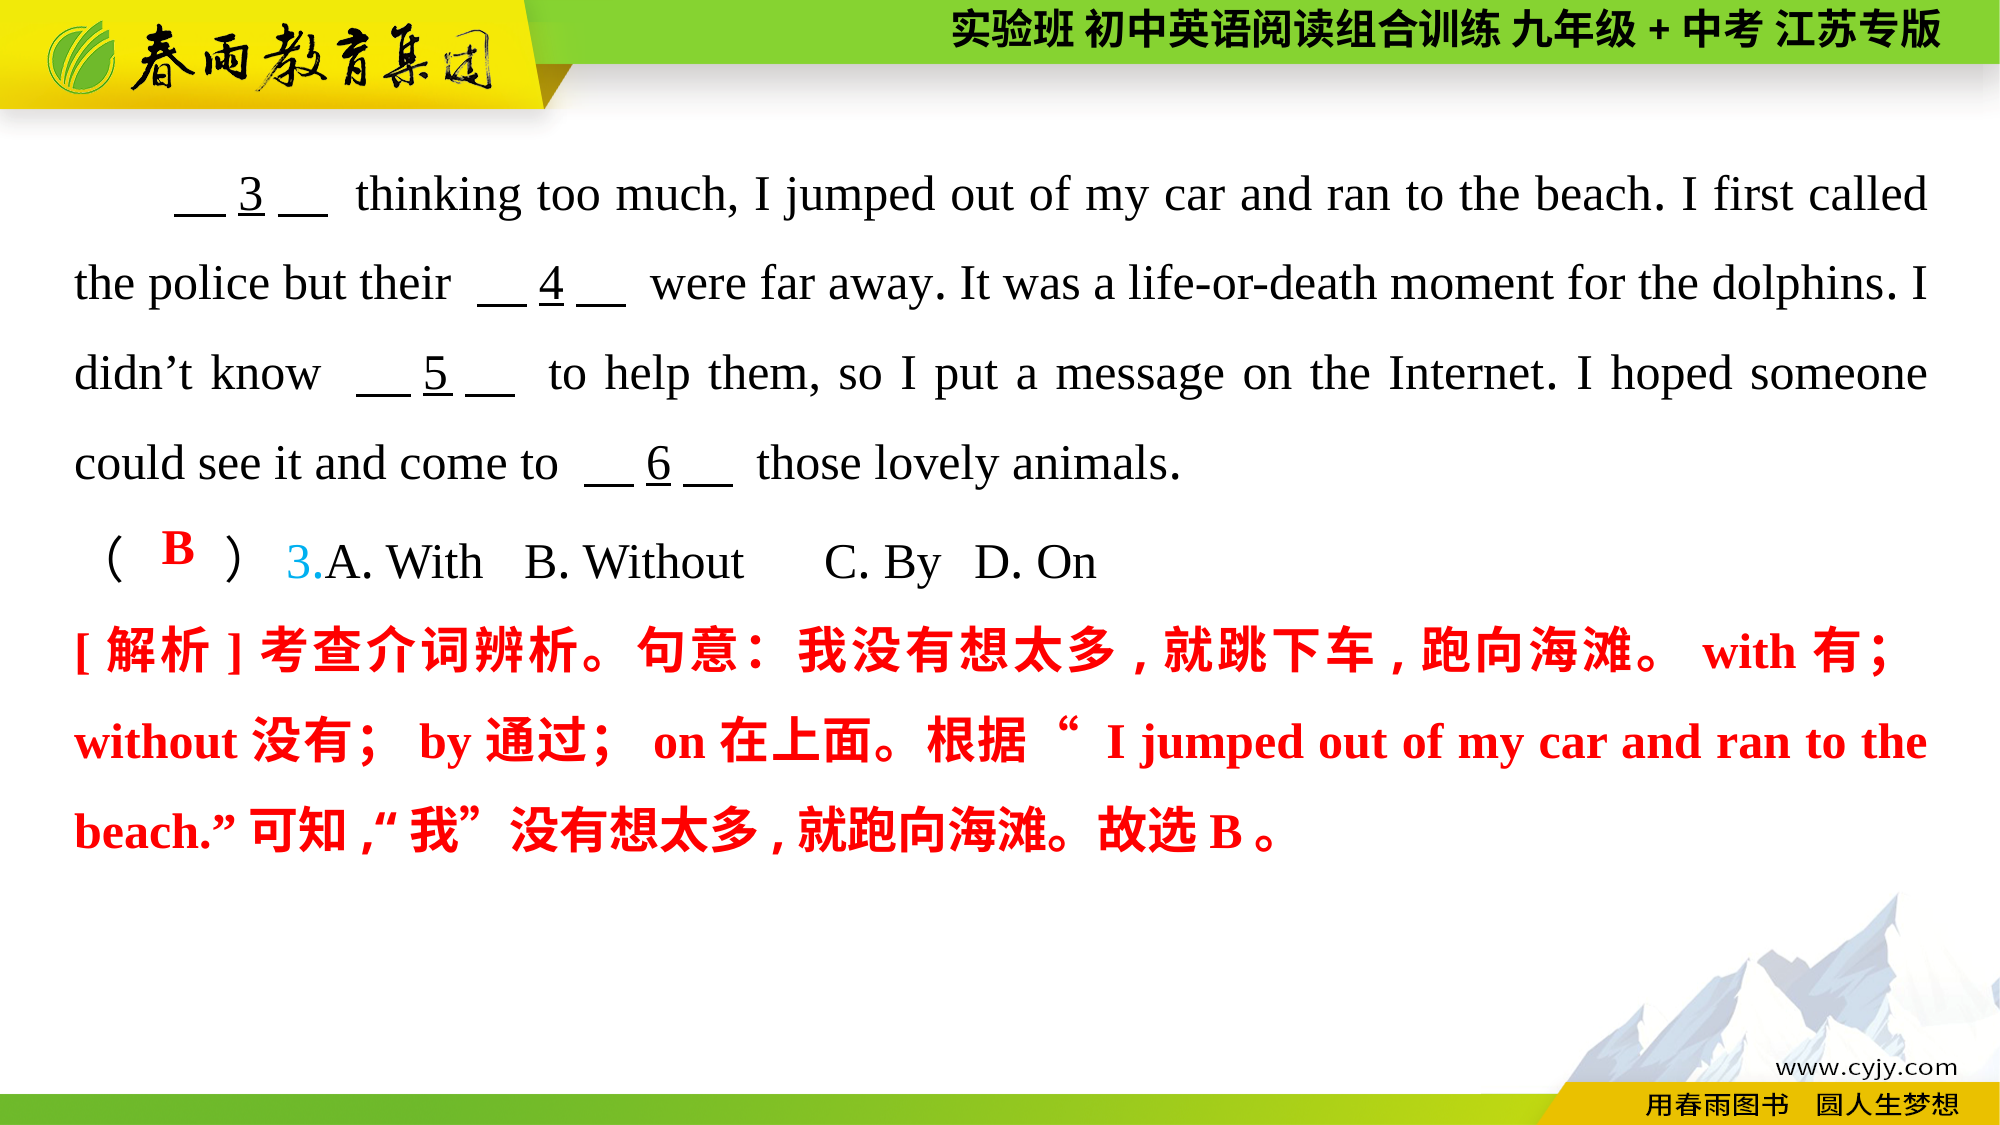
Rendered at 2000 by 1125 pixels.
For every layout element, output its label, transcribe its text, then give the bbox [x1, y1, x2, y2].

picture [0, 0, 2000, 1125]
list 3 thinking too much, I jumped out of my car and ran to the beach. I first called the police but their 4 were far away. It was a life-or-death moment for the dolphins. I didn’t know 5 to help them, so I put a message on the Internet. I hoped someone could see it and come to 6 those lovely animals. [59, 122, 1944, 490]
text_box [解析]考查介词辨析。句意：我没有想太多,就跳下车,跑向海滩。with有；without没有；by通过；on在上面。根据“ I jumped out of my car and ran to the beach.”可知,“我”没有想太多,就跑向海滩。故选B。 [59, 581, 1944, 867]
text_box B [146, 507, 210, 581]
text_box （ ）3.A. With B. Without C. By D. On [59, 491, 1944, 581]
